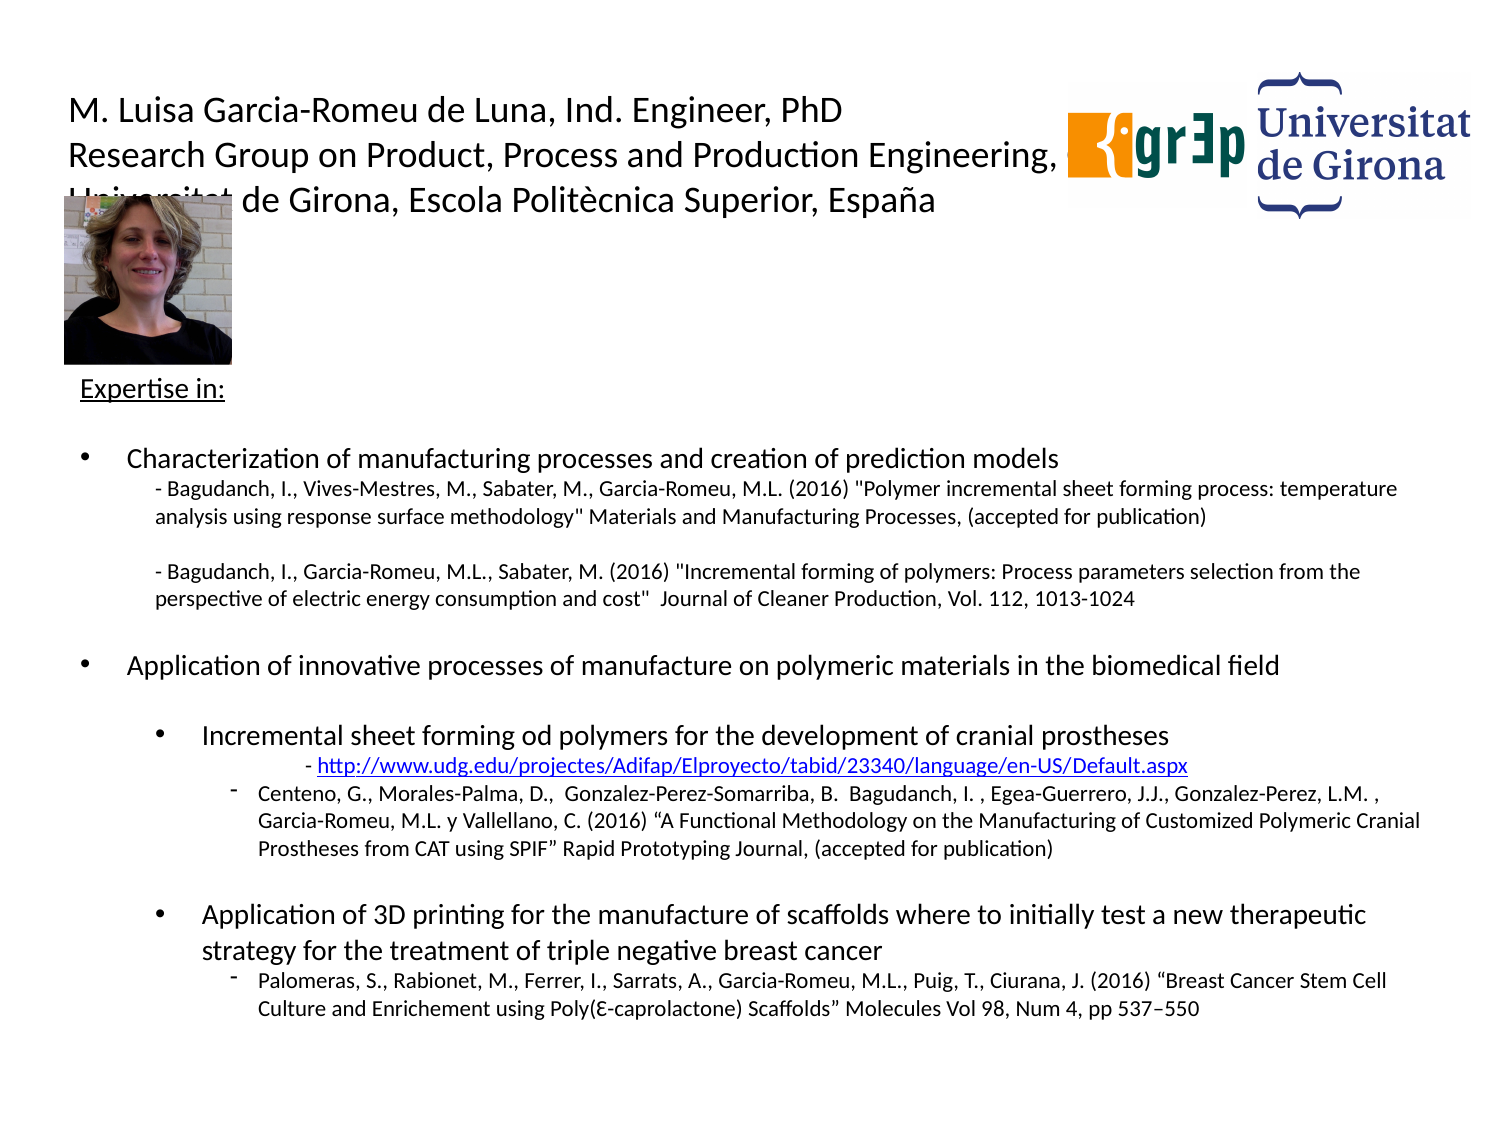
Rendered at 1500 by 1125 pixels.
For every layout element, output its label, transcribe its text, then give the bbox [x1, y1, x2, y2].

text_box Expertise in: Characterization of manufacturing processes and creation of prediction models - Bagudanch, I., Vives-Mestres, M., Sabater, M., Garcia-Romeu, M.L. (2016) "Polymer incremental sheet forming process: temperature analysis using response surface methodology" Materials and Manufacturing Processes, (accepted for publication) - Bagudanch, I., Garcia-Romeu, M.L., Sabater, M. (2016) "Incremental forming of polymers: Process parameters selection from the perspective of electric energy consumption and cost" Journal of Cleaner Production, Vol. 112, 1013-1024 Application of innovative processes of manufacture on polymeric materials in the biomedical field Incremental sheet forming od polymers for the development of cranial prostheses - http://www.udg.edu/projectes/Adifap/Elproyecto/tabid/23340/language/en-US/Default.aspx Centeno, G., Morales-Palma, D., Gonzalez-Perez-Somarriba, B. Bagudanch, I. , Egea-Guerrero, J.J., Gonzalez-Perez, L.M. , Garcia-Romeu, M.L. y Vallellano, C. (2016) “A Functional Methodology on the Manufacturing of Customized Polymeric Cranial Prostheses from CAT using SPIF” Rapid Prototyping Journal, (accepted for publication) Application of 3D printing for the manufacture of scaffolds where to initially test a new therapeutic strategy for the treatment of triple negative breast cancer Palomeras, S., Rabionet, M., Ferrer, I., Sarrats, A., Garcia-Romeu, M.L., Puig, T., Ciurana, J. (2016) “Breast Cancer Stem Cell Culture and Enrichement using Poly(Ɛ-caprolactone) Scaffolds” Molecules Vol 98, Num 4, pp 537–550 [65, 361, 1450, 1029]
picture [1257, 71, 1471, 219]
picture [1068, 82, 1247, 209]
picture [64, 195, 233, 366]
title M. Luisa Garcia-Romeu de Luna, Ind. Engineer, PhD Research Group on Product, Process and Production Engineering, GREP Universitat de Girona, Escola Politècnica Superior, España [53, 54, 1329, 296]
